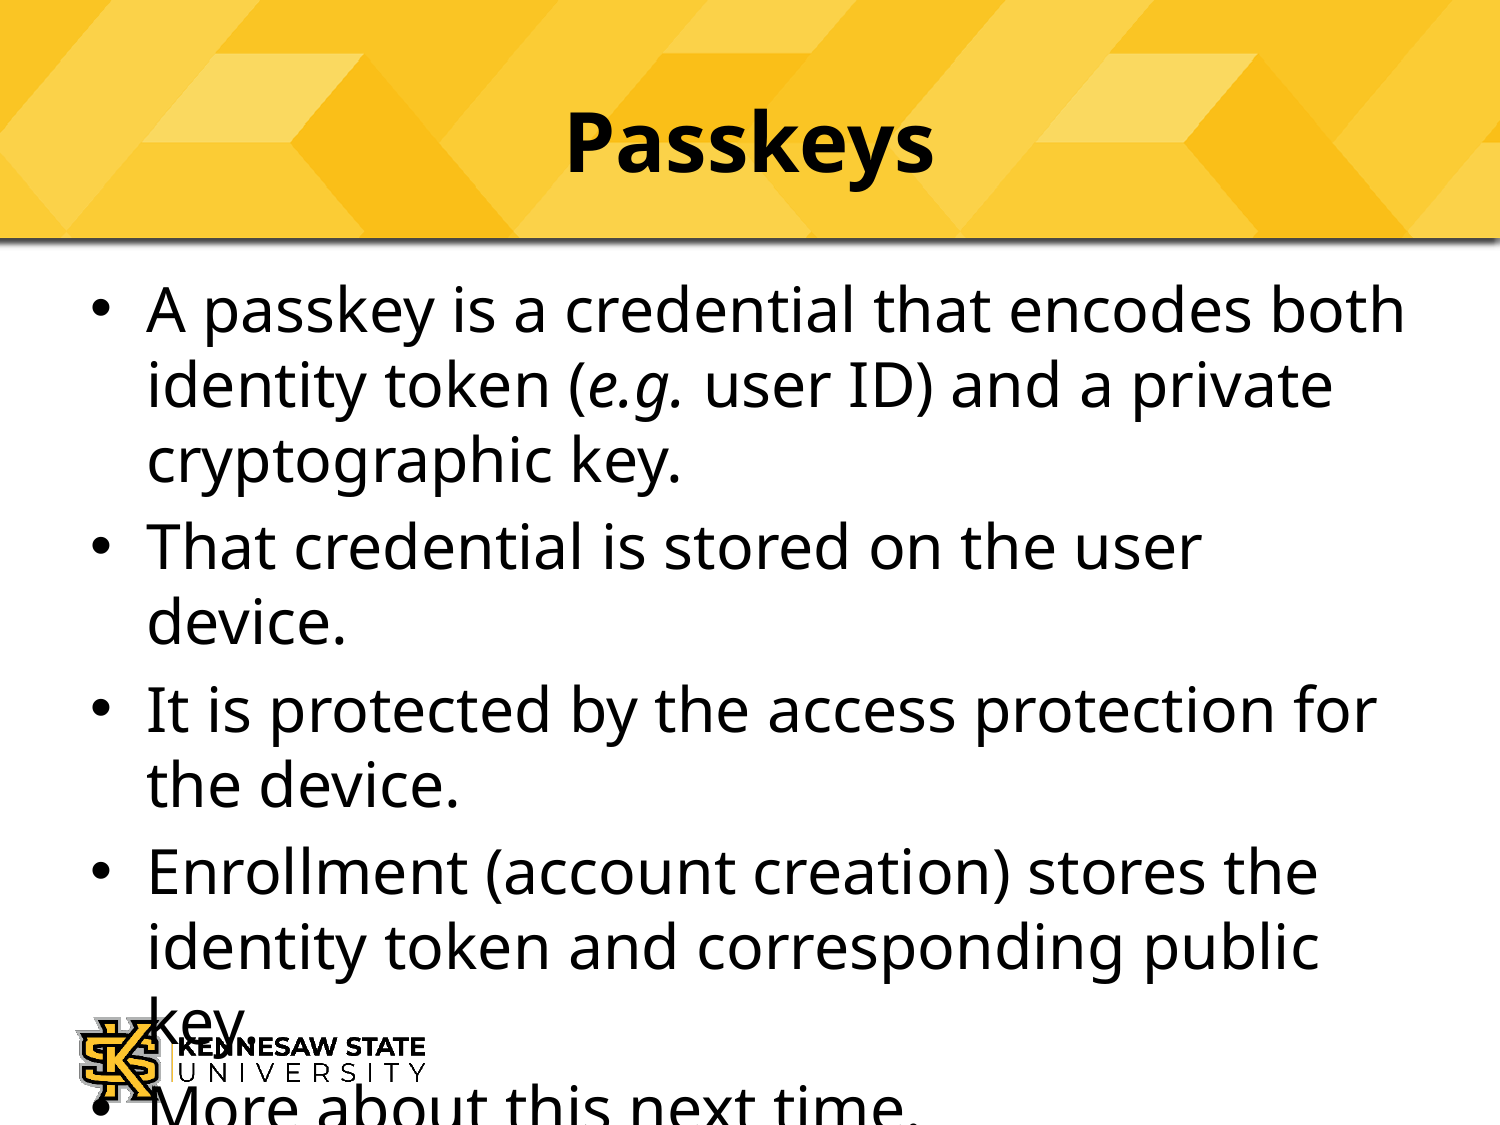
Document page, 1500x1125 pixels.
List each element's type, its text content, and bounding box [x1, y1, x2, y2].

list A passkey is a credential that encodes both identity token (e.g. user ID) and a private cryptographic key. That credential is stored on the user device. It is protected by the access protection for the device. Enrollment (account creation) stores the identity token and corresponding public key. More about this next time. [75, 262, 1425, 1005]
title Passkeys [75, 45, 1425, 233]
picture [0, 0, 1500, 251]
picture [75, 1017, 425, 1103]
